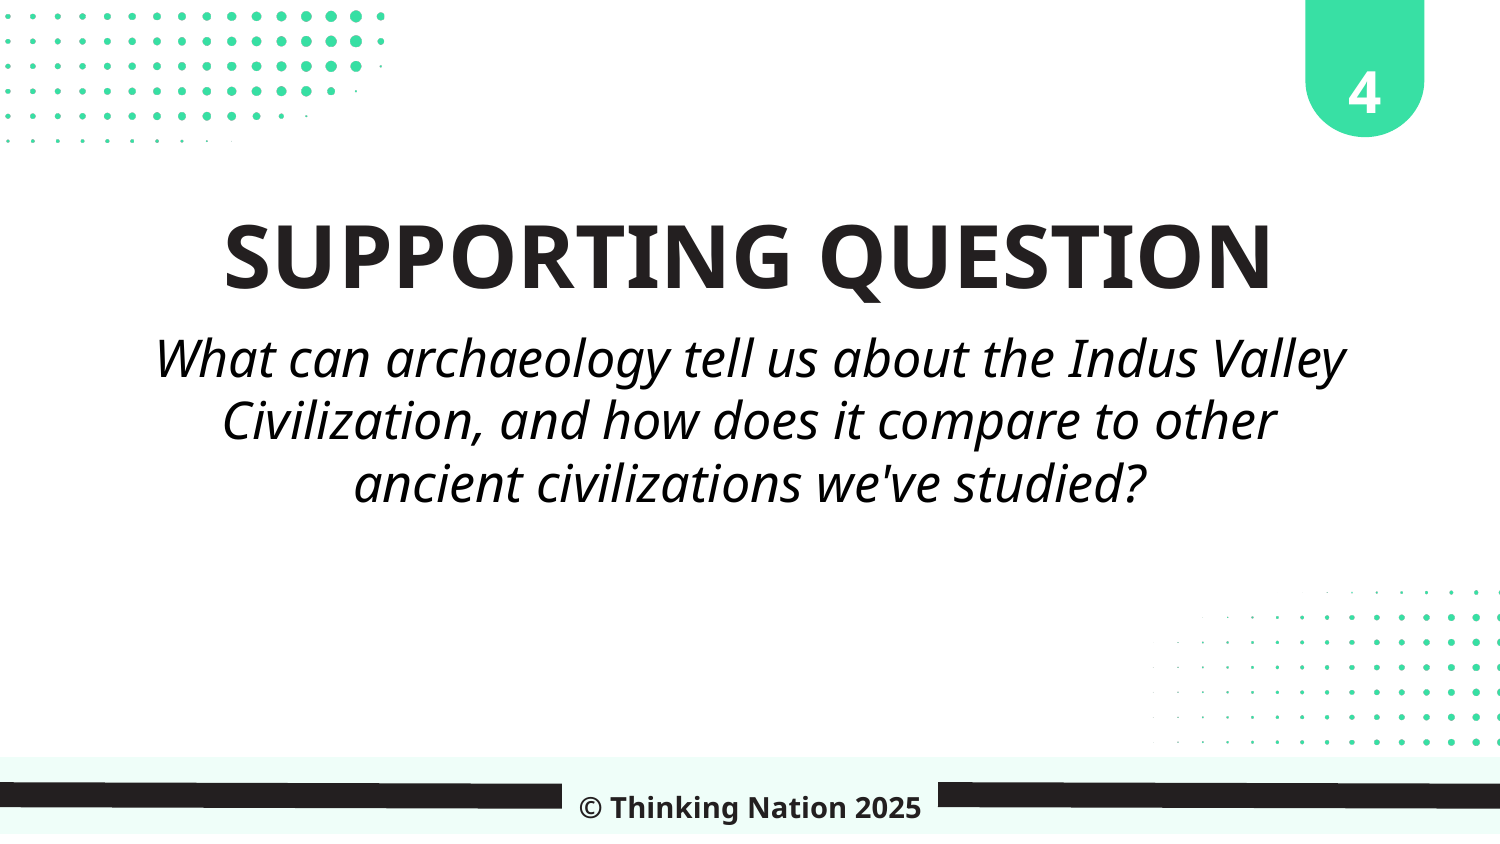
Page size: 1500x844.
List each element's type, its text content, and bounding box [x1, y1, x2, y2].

text_box What can archaeology tell us about the Indus Valley Civilization, and how does it compare to other ancient civilizations we've studied? [146, 324, 1353, 513]
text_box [1300, 0, 1430, 138]
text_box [0, 756, 1500, 835]
text_box SUPPORTING QUESTION [209, 159, 1291, 307]
text_box [0, 0, 385, 144]
text_box [1128, 590, 1500, 755]
